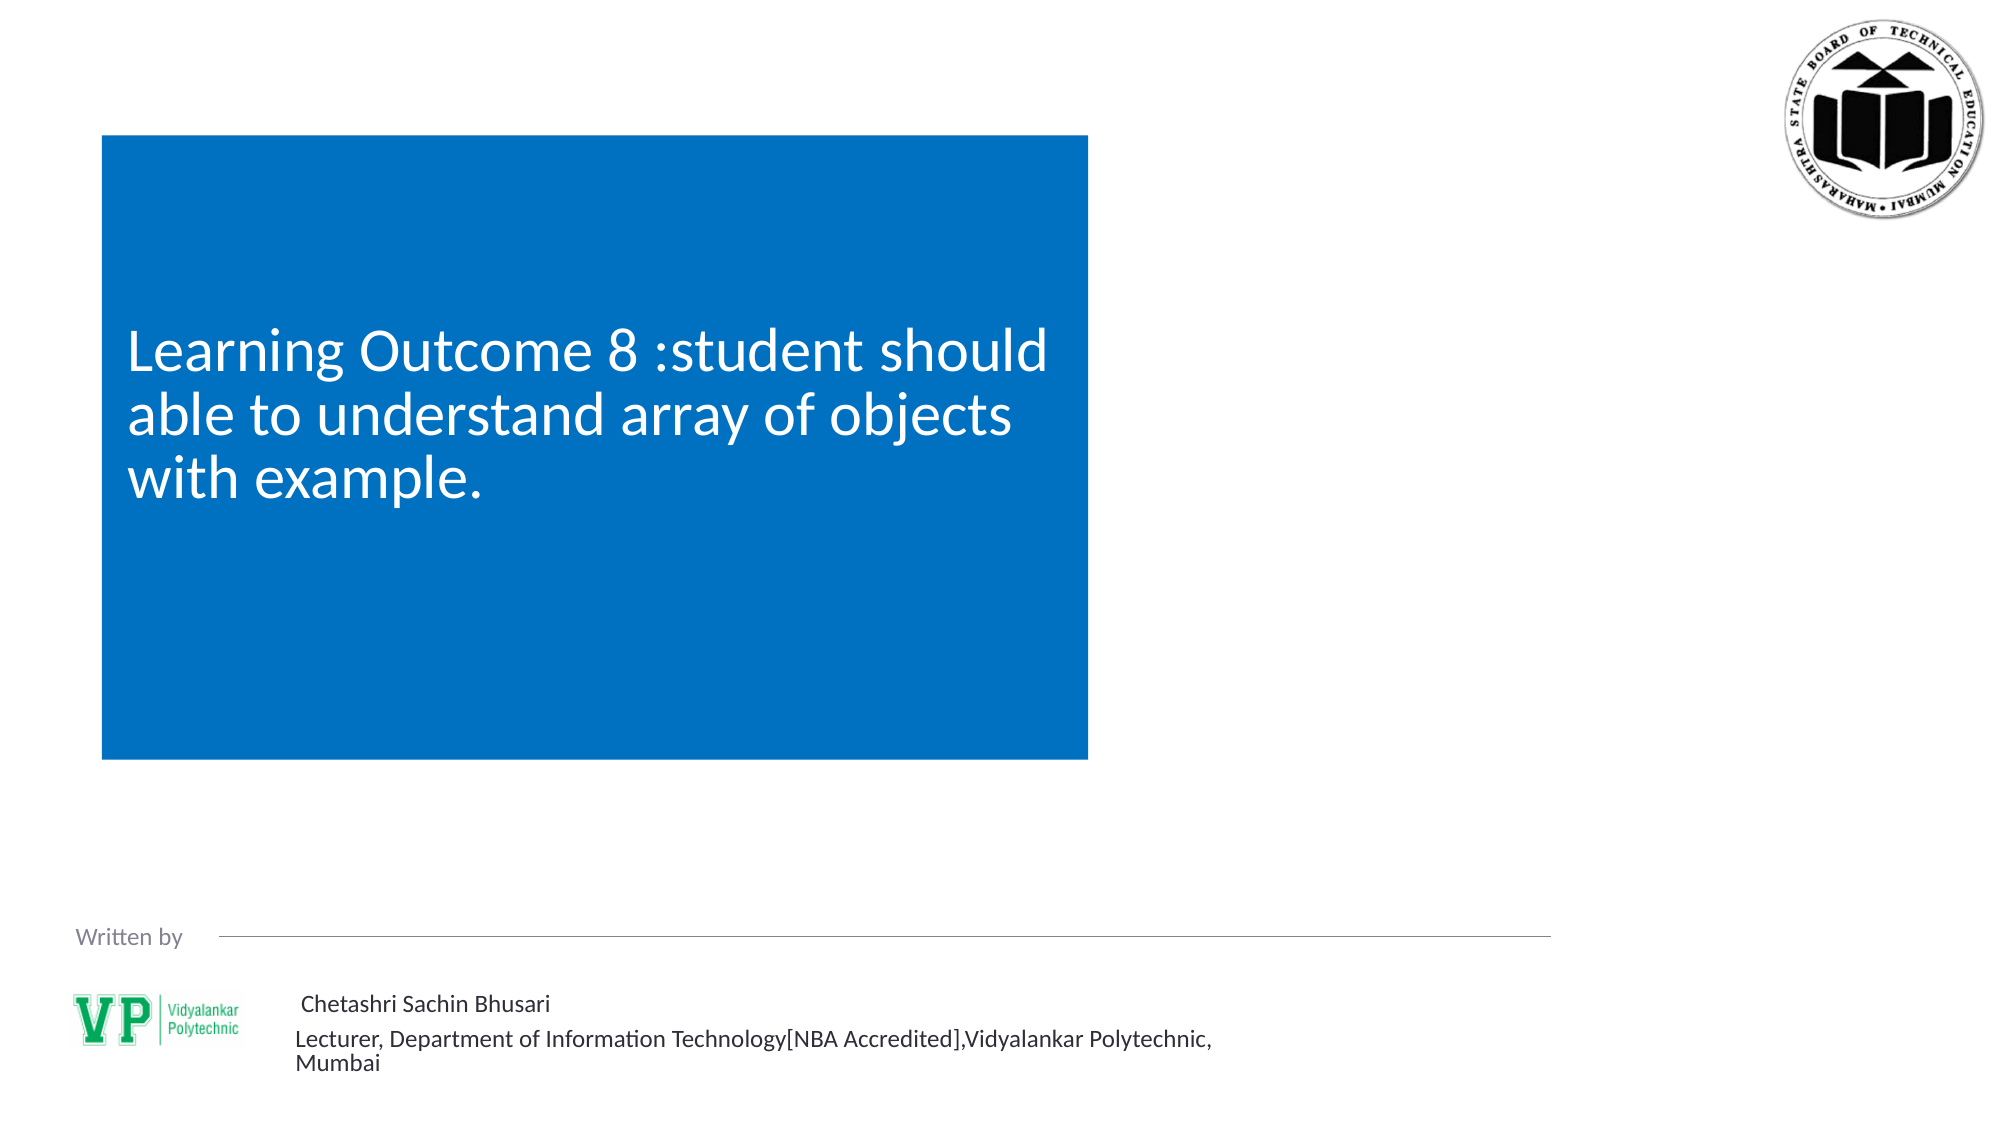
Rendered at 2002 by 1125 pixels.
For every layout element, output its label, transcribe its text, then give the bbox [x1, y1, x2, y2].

picture [68, 990, 246, 1050]
picture [1764, 0, 2001, 237]
list Lecturer, Department of Information Technology[NBA Accredited],Vidyalankar Polytechnic, Mumbai [295, 1028, 1302, 1058]
list Chetashri Sachin Bhusari [295, 990, 726, 1017]
title Learning Outcome 8 :student should able to understand array of objects with example. [127, 320, 1087, 524]
